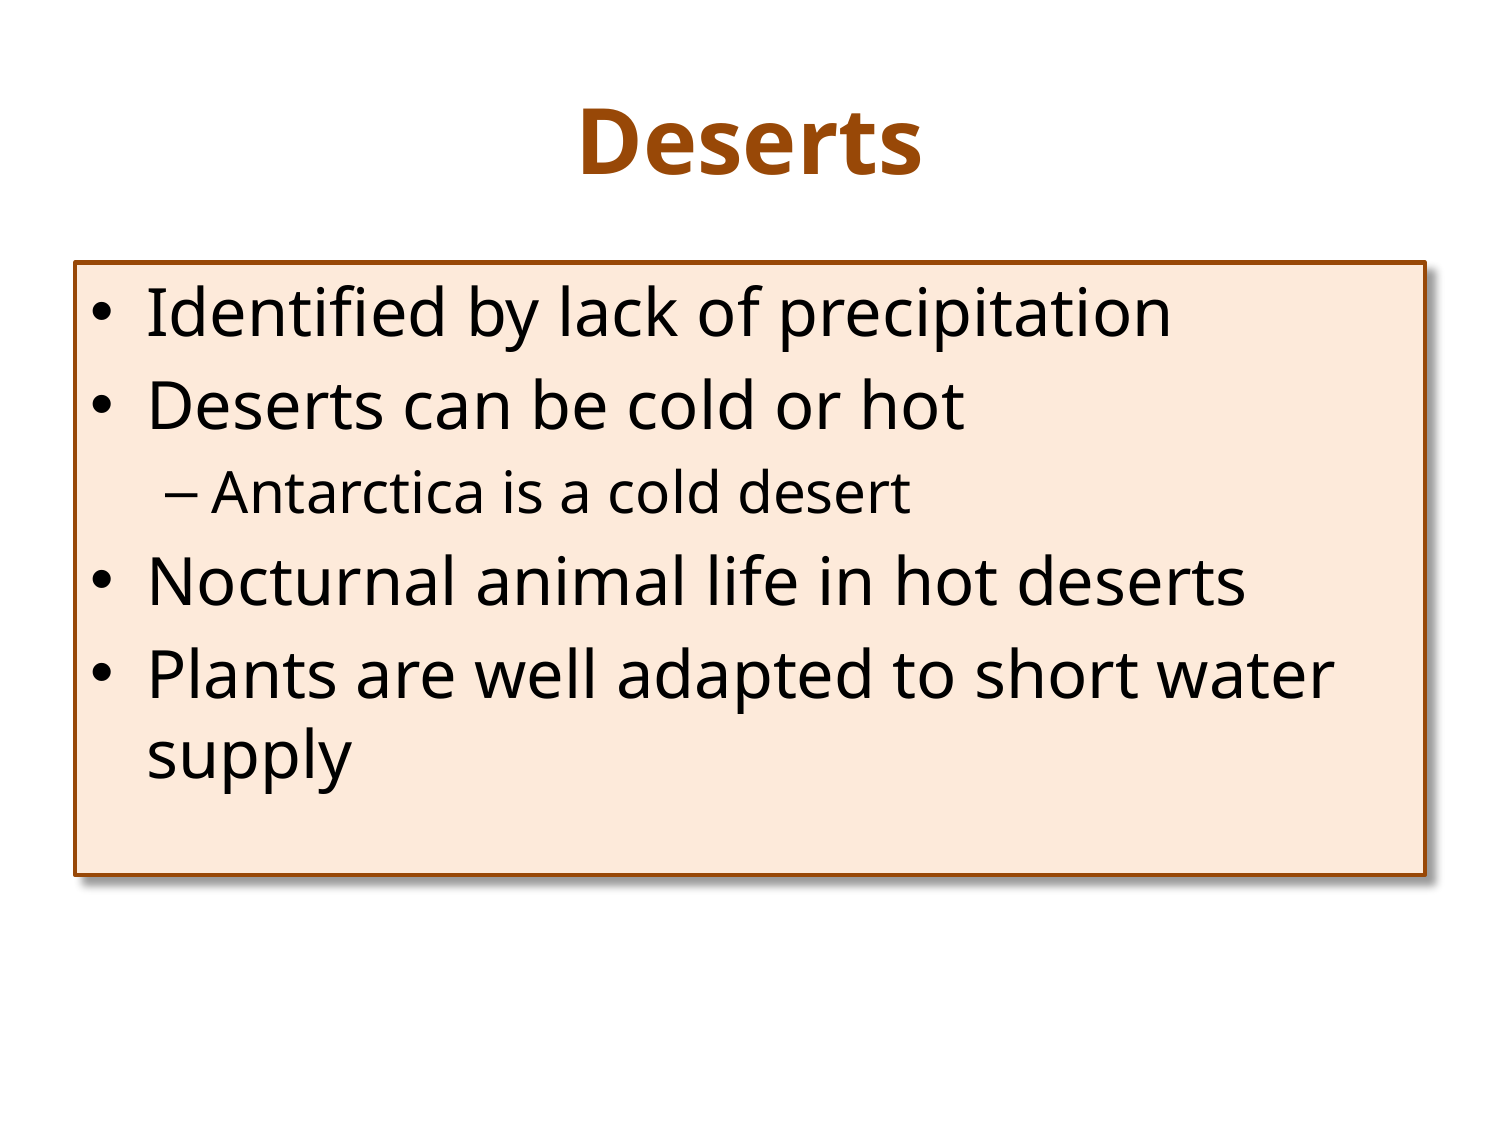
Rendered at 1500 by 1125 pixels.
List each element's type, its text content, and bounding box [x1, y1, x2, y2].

list Identified by lack of precipitation Deserts can be cold or hot Antarctica is a cold desert Nocturnal animal life in hot deserts Plants are well adapted to short water supply [75, 262, 1425, 875]
title Deserts [75, 45, 1425, 233]
